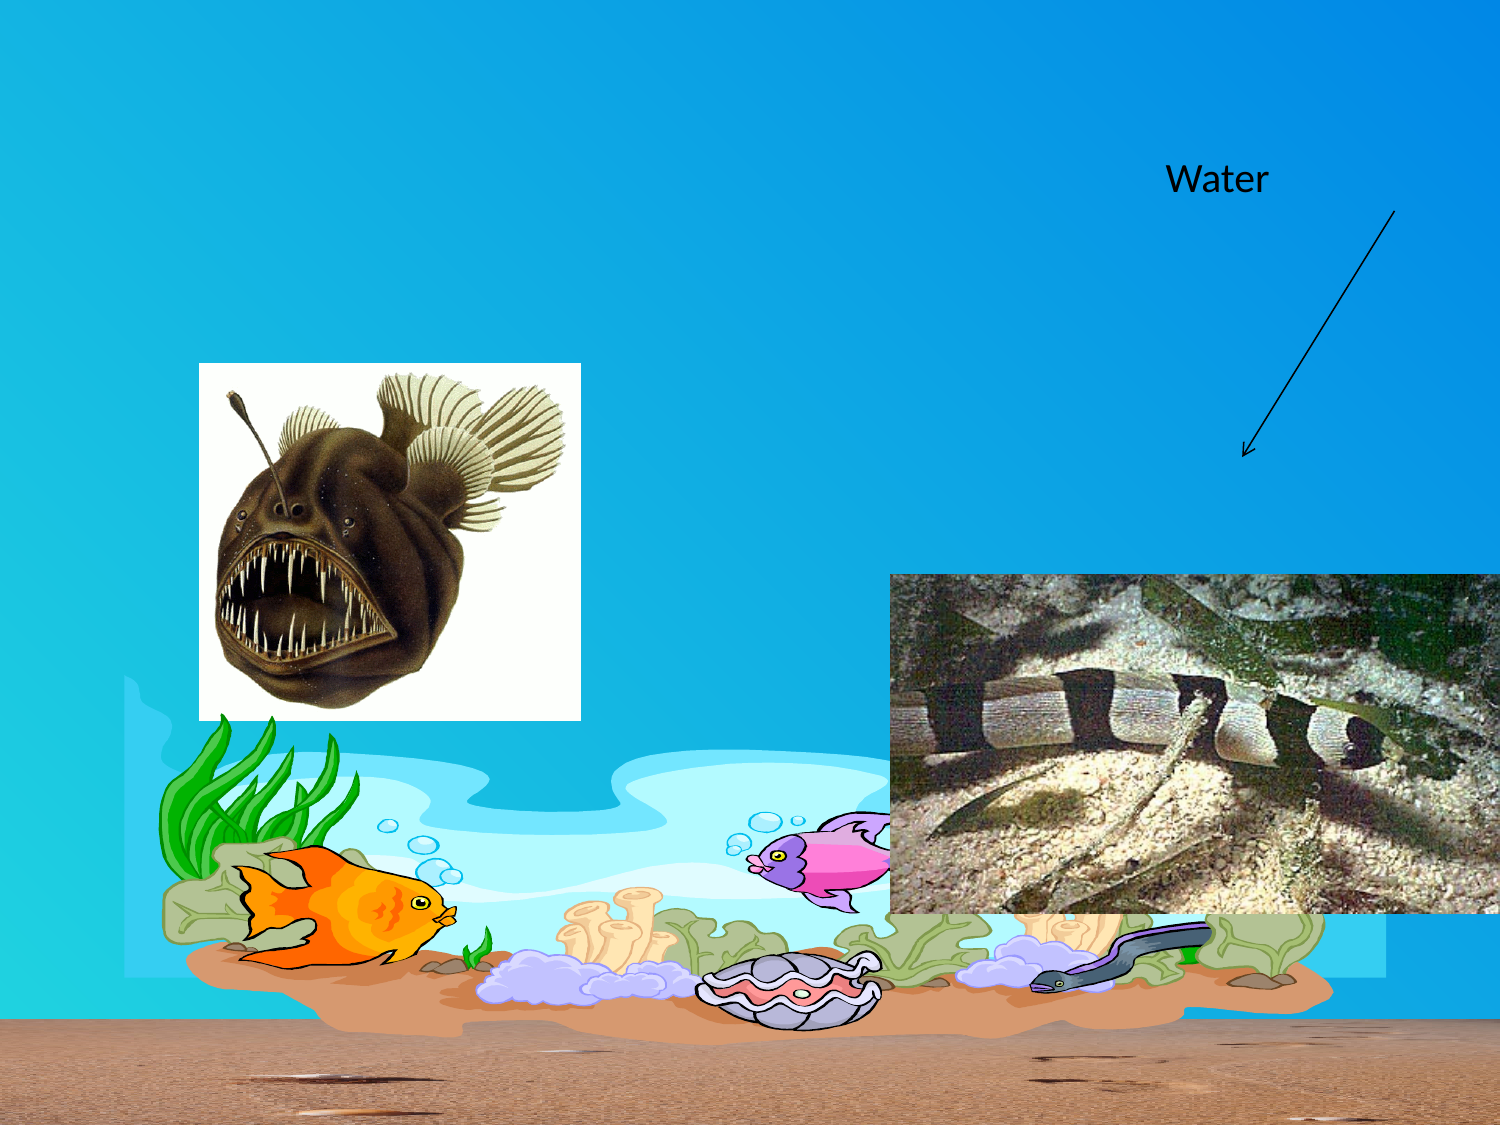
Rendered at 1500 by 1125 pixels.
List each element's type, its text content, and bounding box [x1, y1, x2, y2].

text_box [1195, 257, 1442, 411]
picture [0, 0, 1500, 1125]
title Water [773, 58, 1500, 293]
